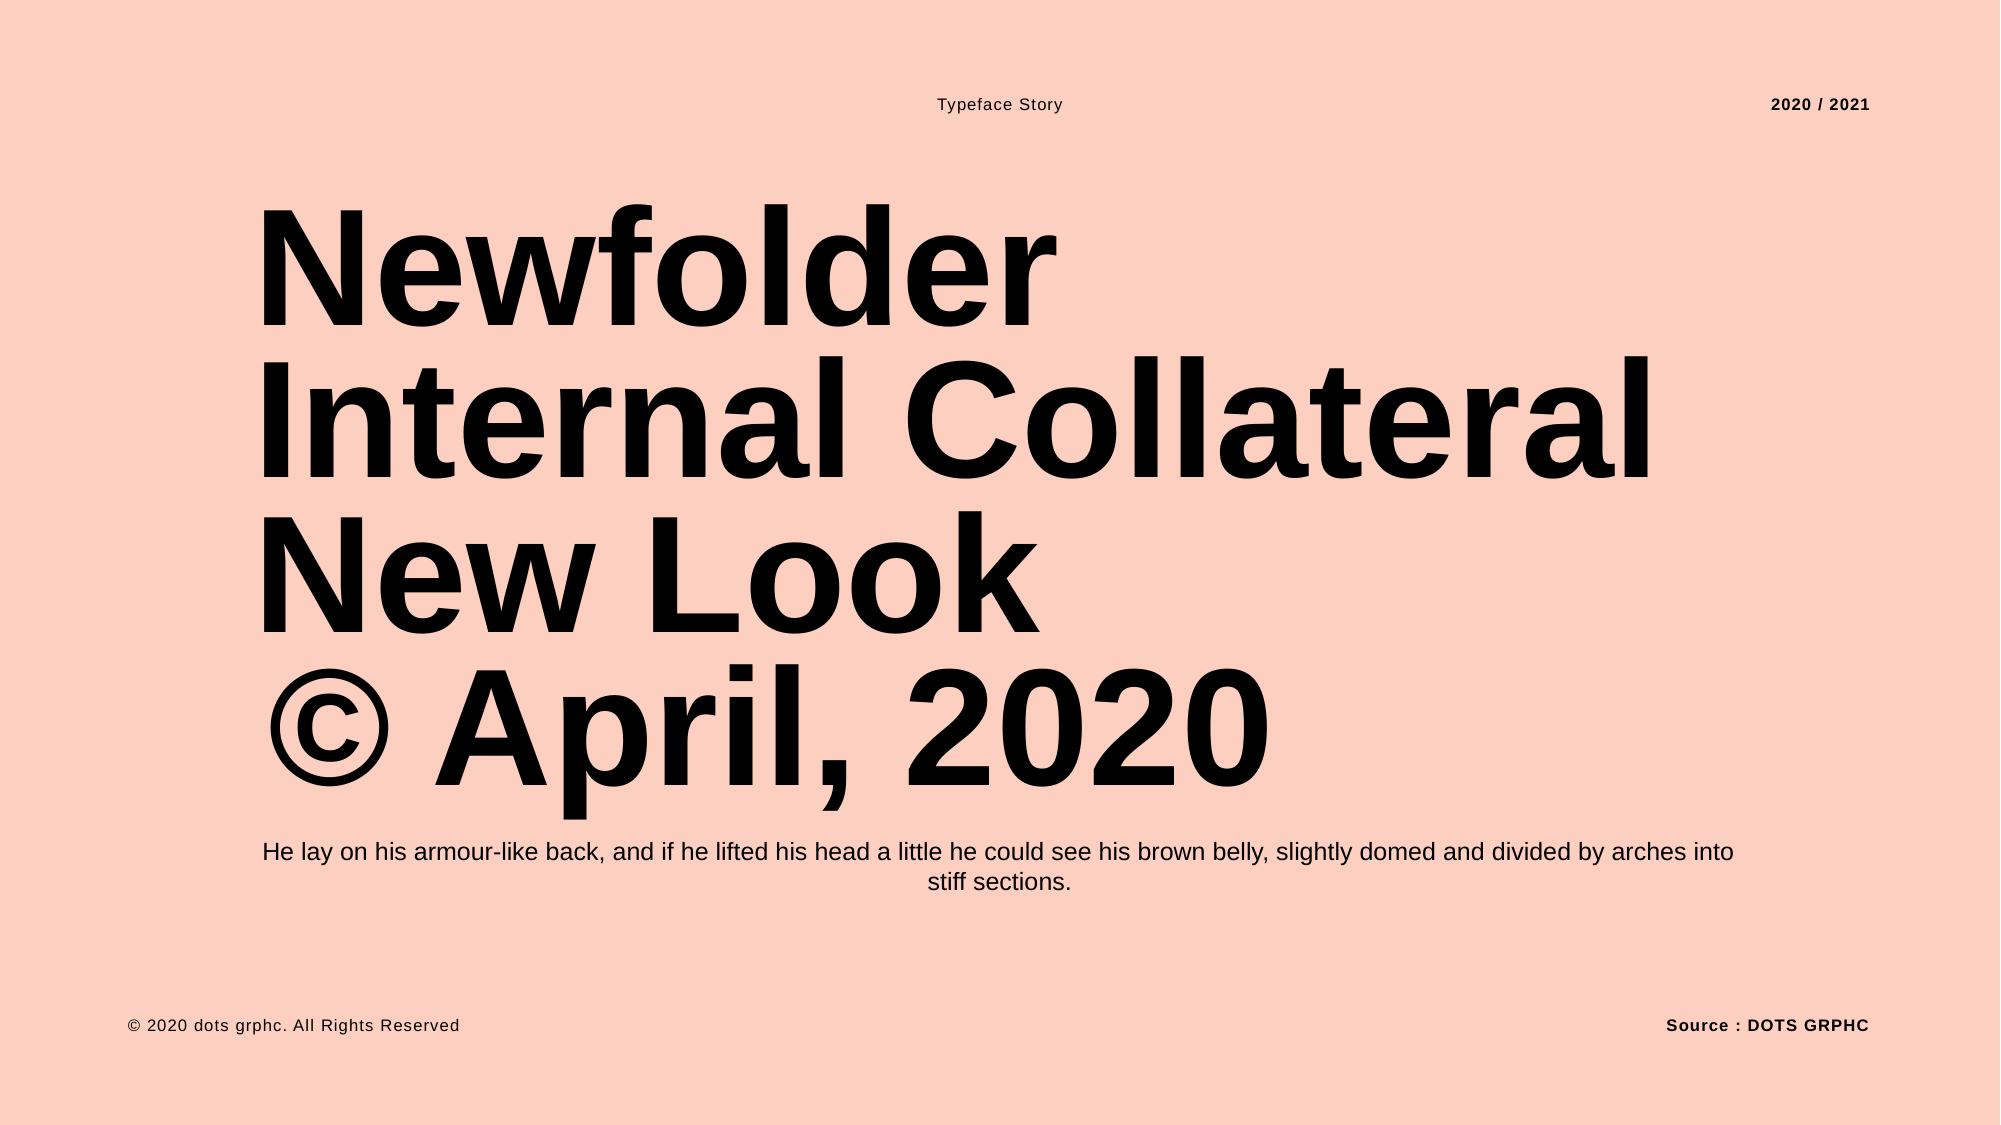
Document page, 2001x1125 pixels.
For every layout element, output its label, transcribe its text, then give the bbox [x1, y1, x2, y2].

text_box Newfolder [238, 151, 1120, 302]
text_box New Look [239, 458, 1239, 674]
text_box Source : DOTS GRPHC [1538, 1007, 1884, 1042]
text_box © April, 2020 [254, 611, 1291, 826]
text_box He lay on his armour-like back, and if he lifted his head a little he could see his brown belly, slightly domed and divided by arches into stiff sections. [238, 828, 1761, 903]
text_box 2020 / 2021 [1688, 86, 1885, 122]
text_box Typeface Story [881, 86, 1119, 122]
text_box © 2020 dots grphc. All Rights Reserved [113, 1007, 490, 1043]
text_box Internal Collateral [238, 302, 1697, 518]
